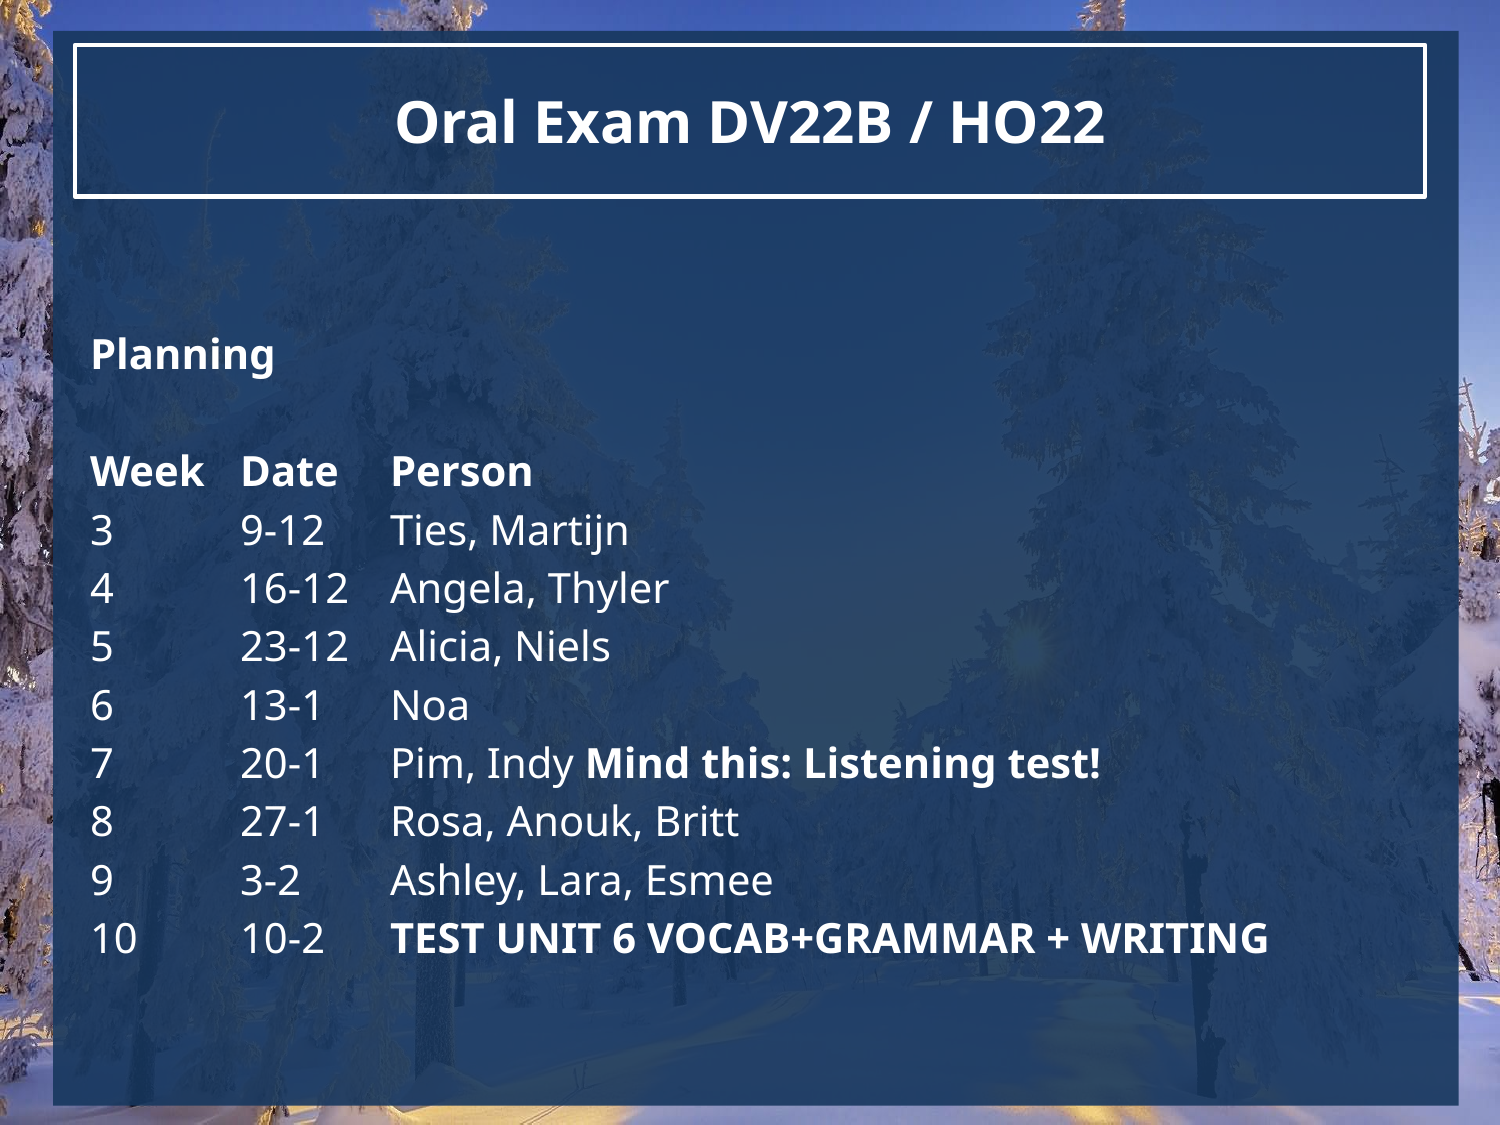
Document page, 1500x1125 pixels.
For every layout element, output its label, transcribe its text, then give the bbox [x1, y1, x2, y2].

title Oral Exam DV22B / HO22 [75, 45, 1425, 197]
picture [0, 0, 1500, 1125]
list Planning Week Date Person 3 9-12 Ties, Martijn 4 16-12 Angela, Thyler 5 23-12 Alicia, Niels 6 13-1 Noa 7 20-1 Pim, Indy Mind this: Listening test! 8 27-1 Rosa, Anouk, Britt 9 3-2 Ashley, Lara, Esmee 10 10-2 TEST UNIT 6 VOCAB+GRAMMAR + WRITING [75, 262, 1425, 1005]
